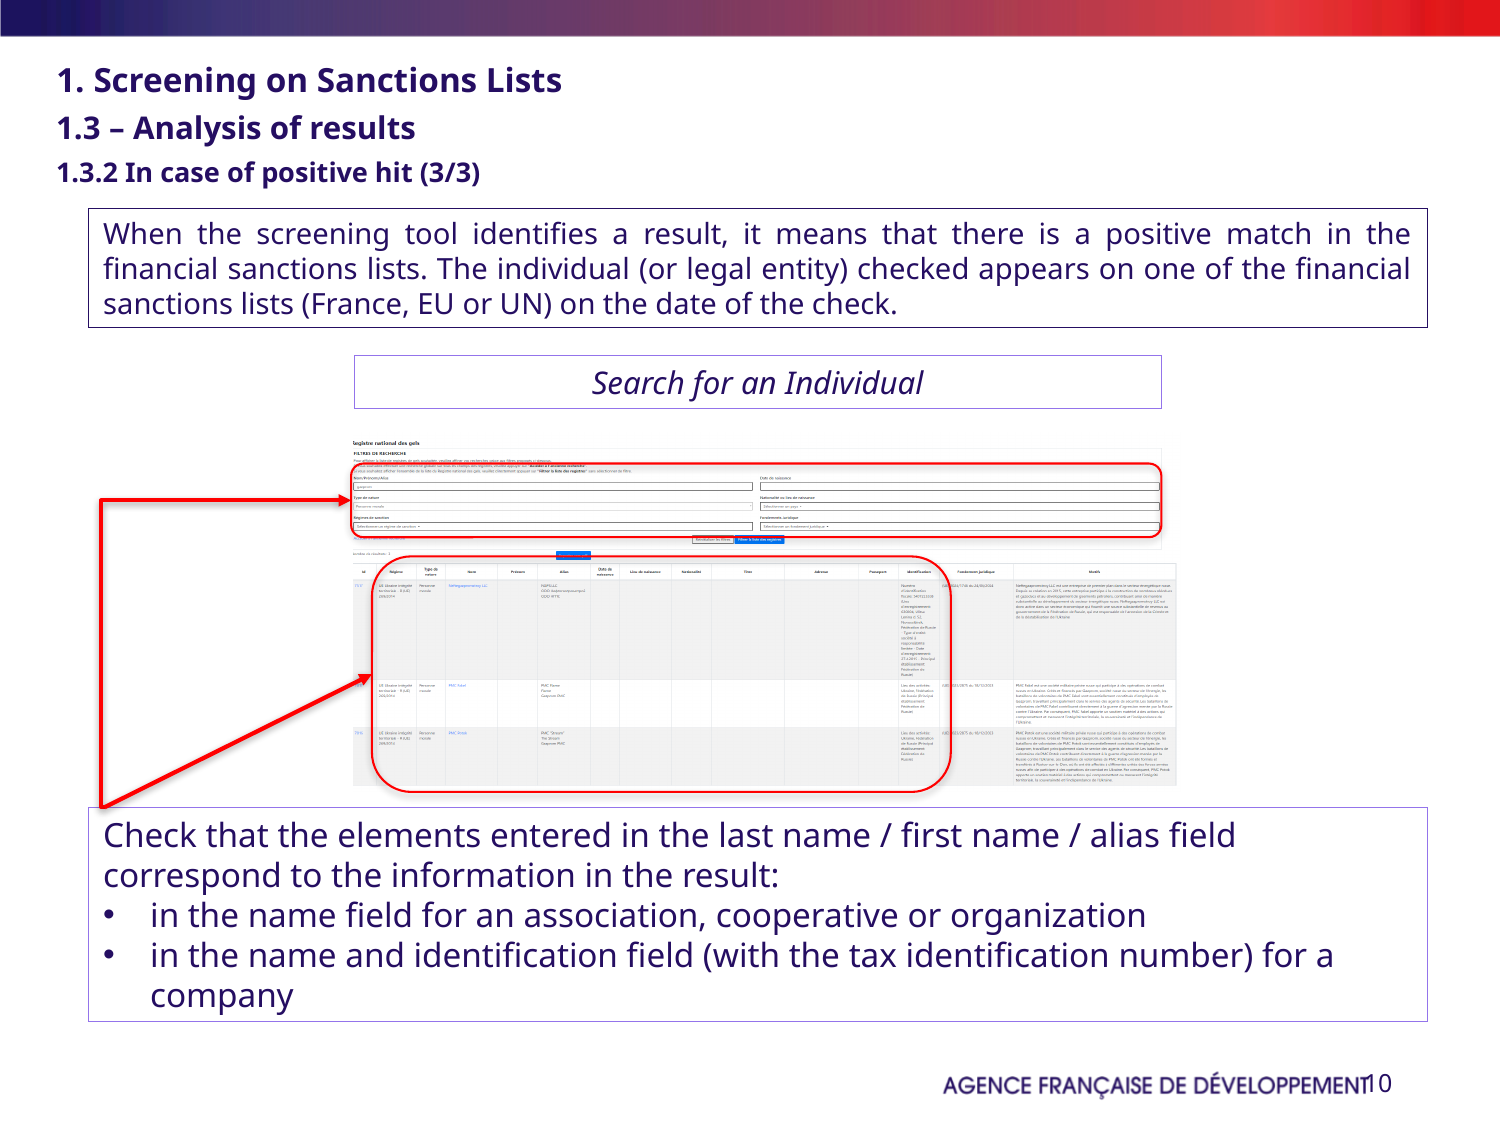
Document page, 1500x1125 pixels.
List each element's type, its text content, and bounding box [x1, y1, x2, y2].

picture [927, 1063, 1376, 1106]
text_box 1. Screening on Sanctions Lists [41, 51, 1424, 107]
text_box When the screening tool identifies a result, it means that there is a positive match in the financial sanctions lists. The individual (or legal entity) checked appears on one of the financial sanctions lists (France, EU or UN) on the date of the check. [88, 208, 1428, 328]
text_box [74, 530, 348, 778]
text_box Check that the elements entered in the last name / first name / alias field correspond to the information in the result: in the name field for an association, cooperative or organization in the name and identification field (with the tax identification number) for a company [88, 807, 1428, 1022]
text_box 1.3.2 In case of positive hit (3/3) [41, 147, 1352, 195]
picture [353, 432, 1181, 793]
text_box Search for an Individual [354, 355, 1162, 409]
picture [0, 0, 1500, 46]
text_box 1.3 – Analysis of results [41, 100, 1352, 147]
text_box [104, 673, 373, 808]
